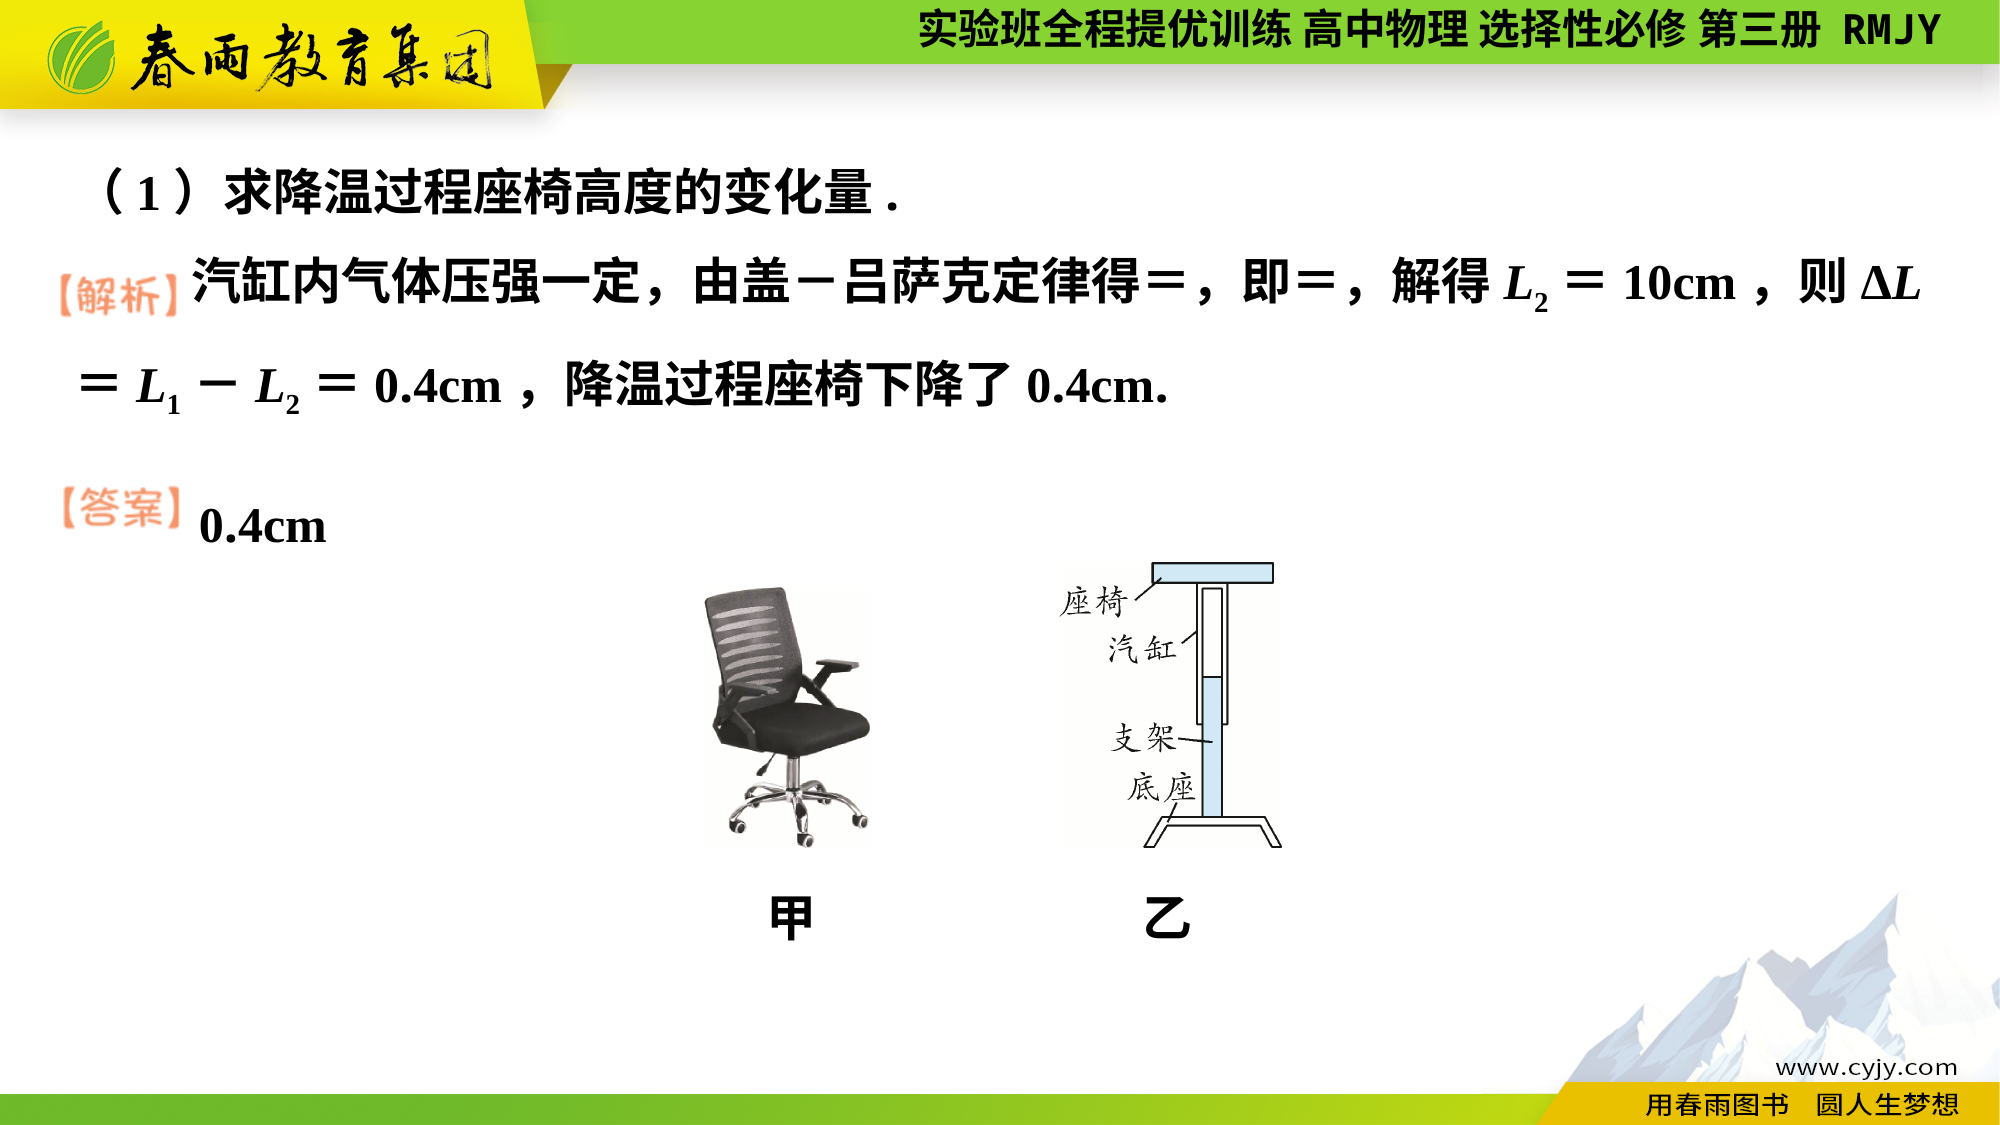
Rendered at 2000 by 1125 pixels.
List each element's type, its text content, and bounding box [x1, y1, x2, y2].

text_box 甲 乙 [751, 848, 1319, 954]
text_box 0.4cm [59, 455, 410, 561]
list （1）求降温过程座椅高度的变化量. [59, 122, 1944, 217]
picture [0, 0, 2000, 1125]
